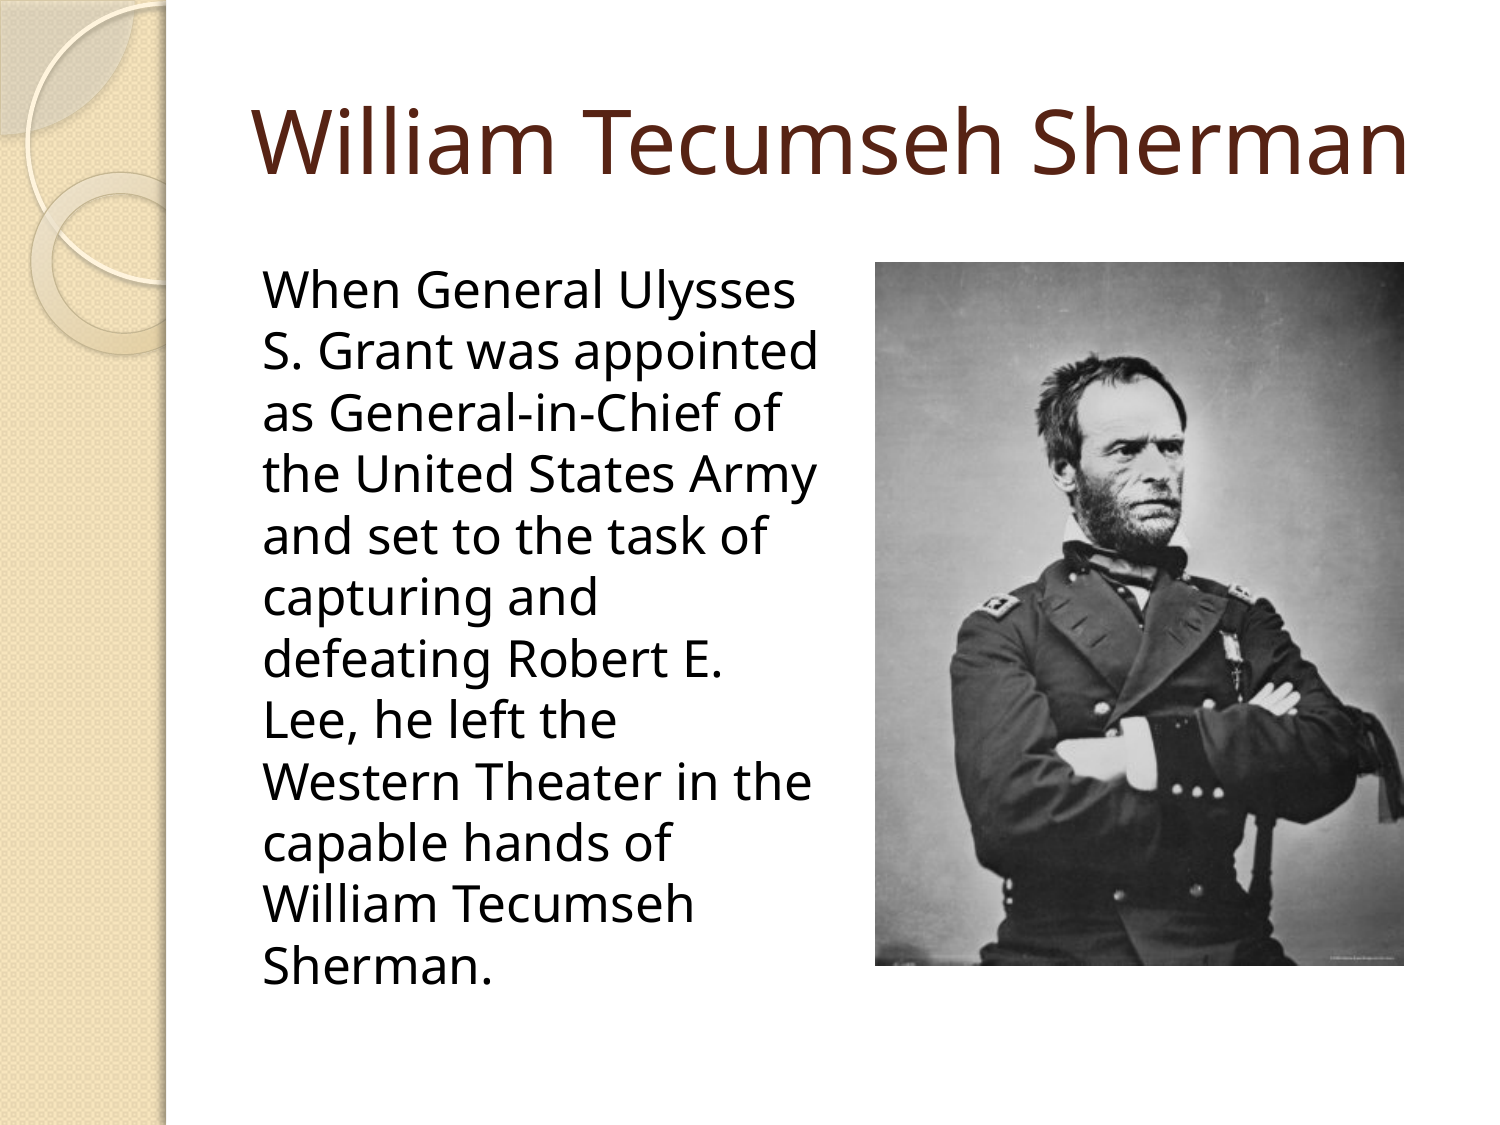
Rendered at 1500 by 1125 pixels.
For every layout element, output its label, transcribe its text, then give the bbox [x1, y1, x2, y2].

list When General Ulysses S. Grant was appointed as General-in-Chief of the United States Army and set to the task of capturing and defeating Robert E. Lee, he left the Western Theater in the capable hands of William Tecumseh Sherman. [235, 249, 836, 1015]
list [874, 262, 1404, 966]
title William Tecumseh Sherman [235, 45, 1466, 233]
